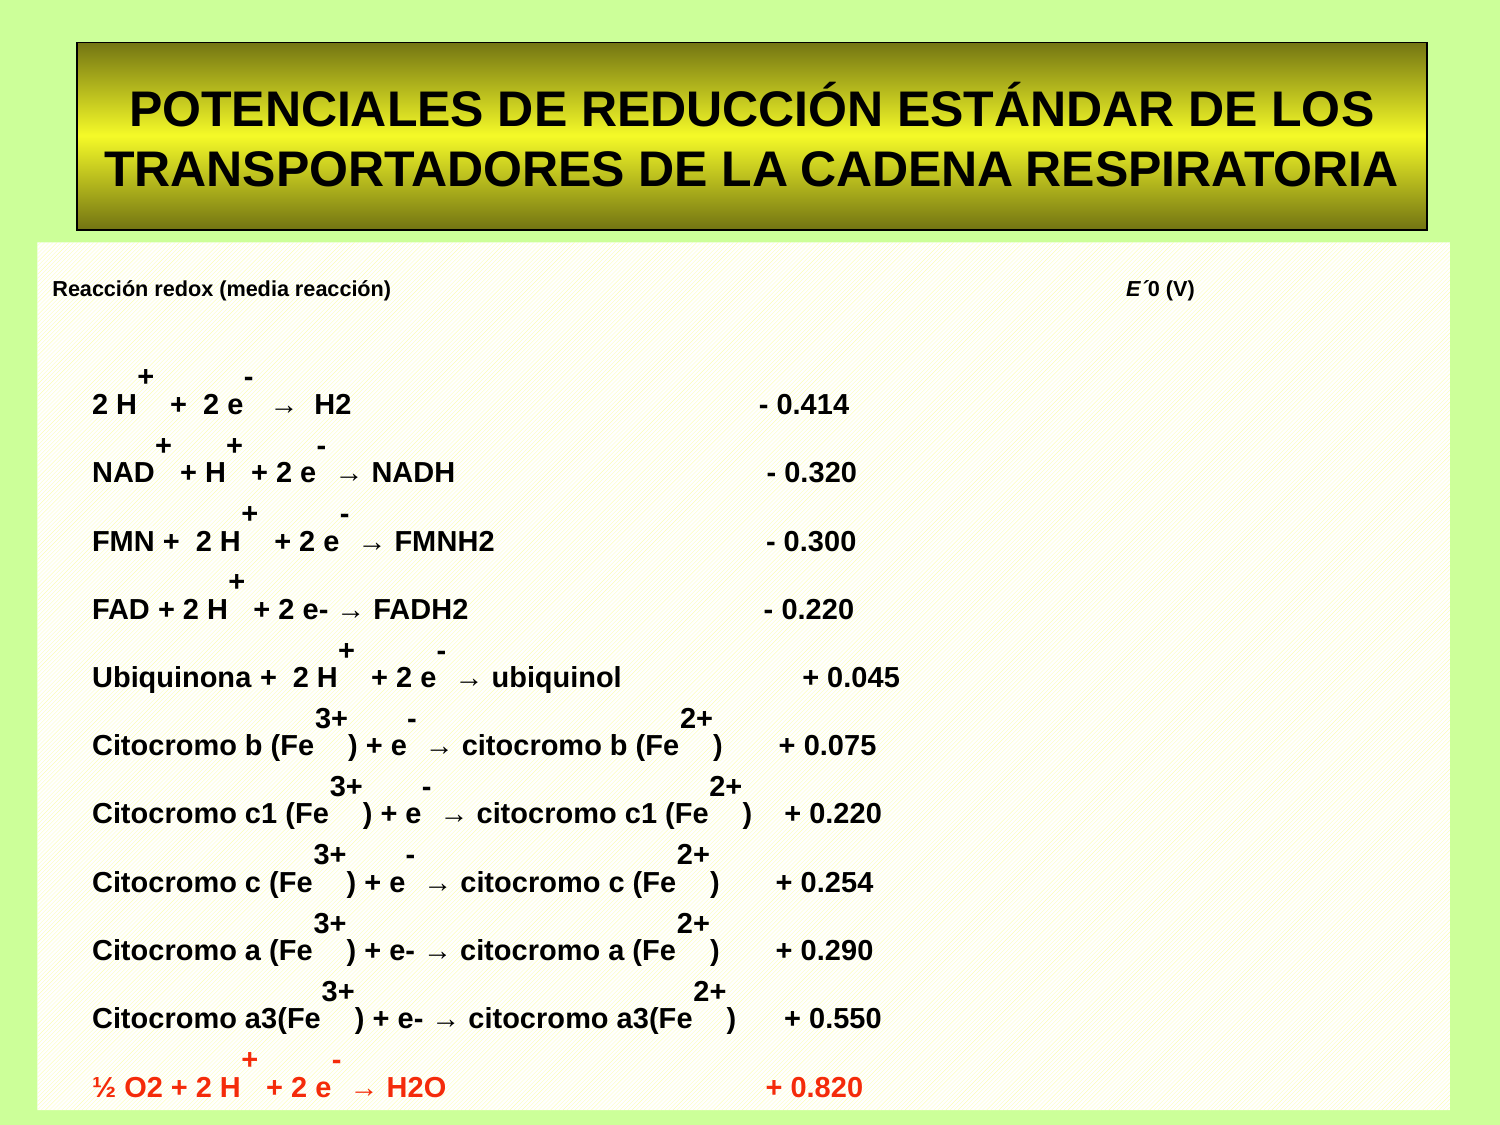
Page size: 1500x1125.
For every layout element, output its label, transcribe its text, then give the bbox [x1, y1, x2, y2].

title POTENCIALES DE REDUCCIÓN ESTÁNDAR DE LOS TRANSPORTADORES DE LA CADENA RESPIRATORIA [76, 42, 1428, 231]
text_box Reacción redox (media reacción) E´0 (V) 2 H+ + 2 e- → H2 - 0.414 NAD+ + H+ + 2 e- → NADH - 0.320 FMN + 2 H+ + 2 e- → FMNH2 - 0.300 FAD + 2 H+ + 2 e- → FADH2 - 0.220 Ubiquinona + 2 H+ + 2 e- → ubiquinol + 0.045 Citocromo b (Fe3+) + e- → citocromo b (Fe2+) + 0.075 Citocromo c1 (Fe3+) + e- → citocromo c1 (Fe2+) + 0.220 Citocromo c (Fe3+) + e- → citocromo c (Fe2+) + 0.254 Citocromo a (Fe3+) + e- → citocromo a (Fe2+) + 0.290 Citocromo a3(Fe3+) + e- → citocromo a3(Fe2+) + 0.550 ½ O2 + 2 H+ + 2 e- → H2O + 0.820 [37, 242, 1450, 1111]
